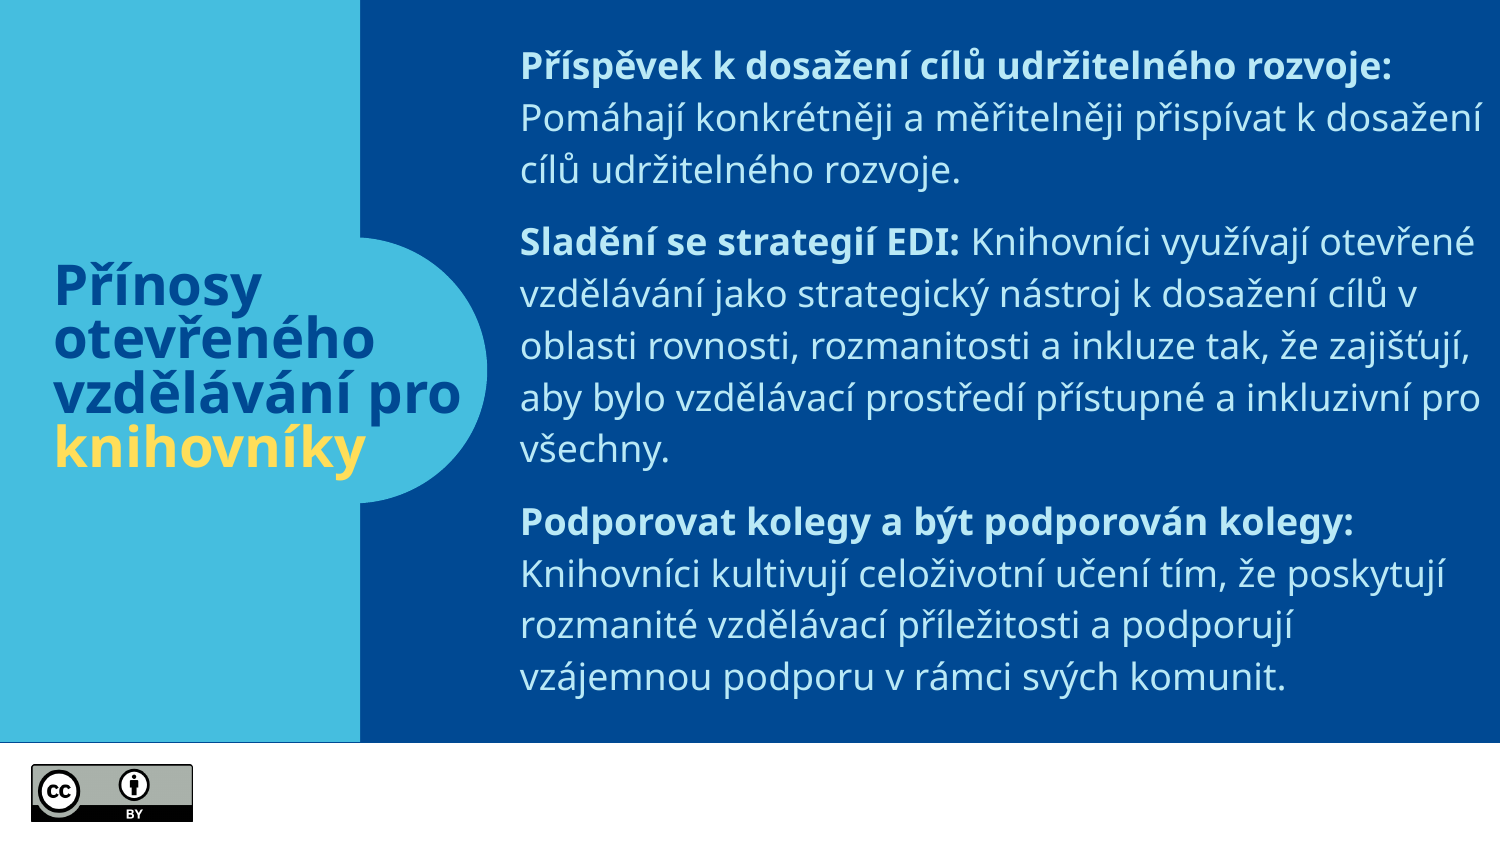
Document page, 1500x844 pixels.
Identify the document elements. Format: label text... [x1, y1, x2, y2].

text_box Příspěvek k dosažení cílů udržitelného rozvoje: Pomáhají konkrétněji a měřitelněji přispívat k dosažení cílů udržitelného rozvoje. Sladění se strategií EDI: Knihovníci využívají otevřené vzdělávání jako strategický nástroj k dosažení cílů v oblasti rovnosti, rozmanitosti a inkluze tak, že zajišťují, aby bylo vzdělávací prostředí přístupné a inkluzivní pro všechny. Podporovat kolegy a být podporován kolegy: Knihovníci kultivují celoživotní učení tím, že poskytují rozmanité vzdělávací příležitosti a podporují vzájemnou podporu v rámci svých komunit. [505, 20, 1500, 714]
text_box Přínosy otevřeného vzdělávání pro knihovníky [38, 246, 488, 493]
text_box [0, 750, 1500, 844]
text_box [0, 0, 361, 742]
picture [31, 764, 193, 822]
text_box [304, 237, 401, 246]
text_box [300, 493, 405, 504]
